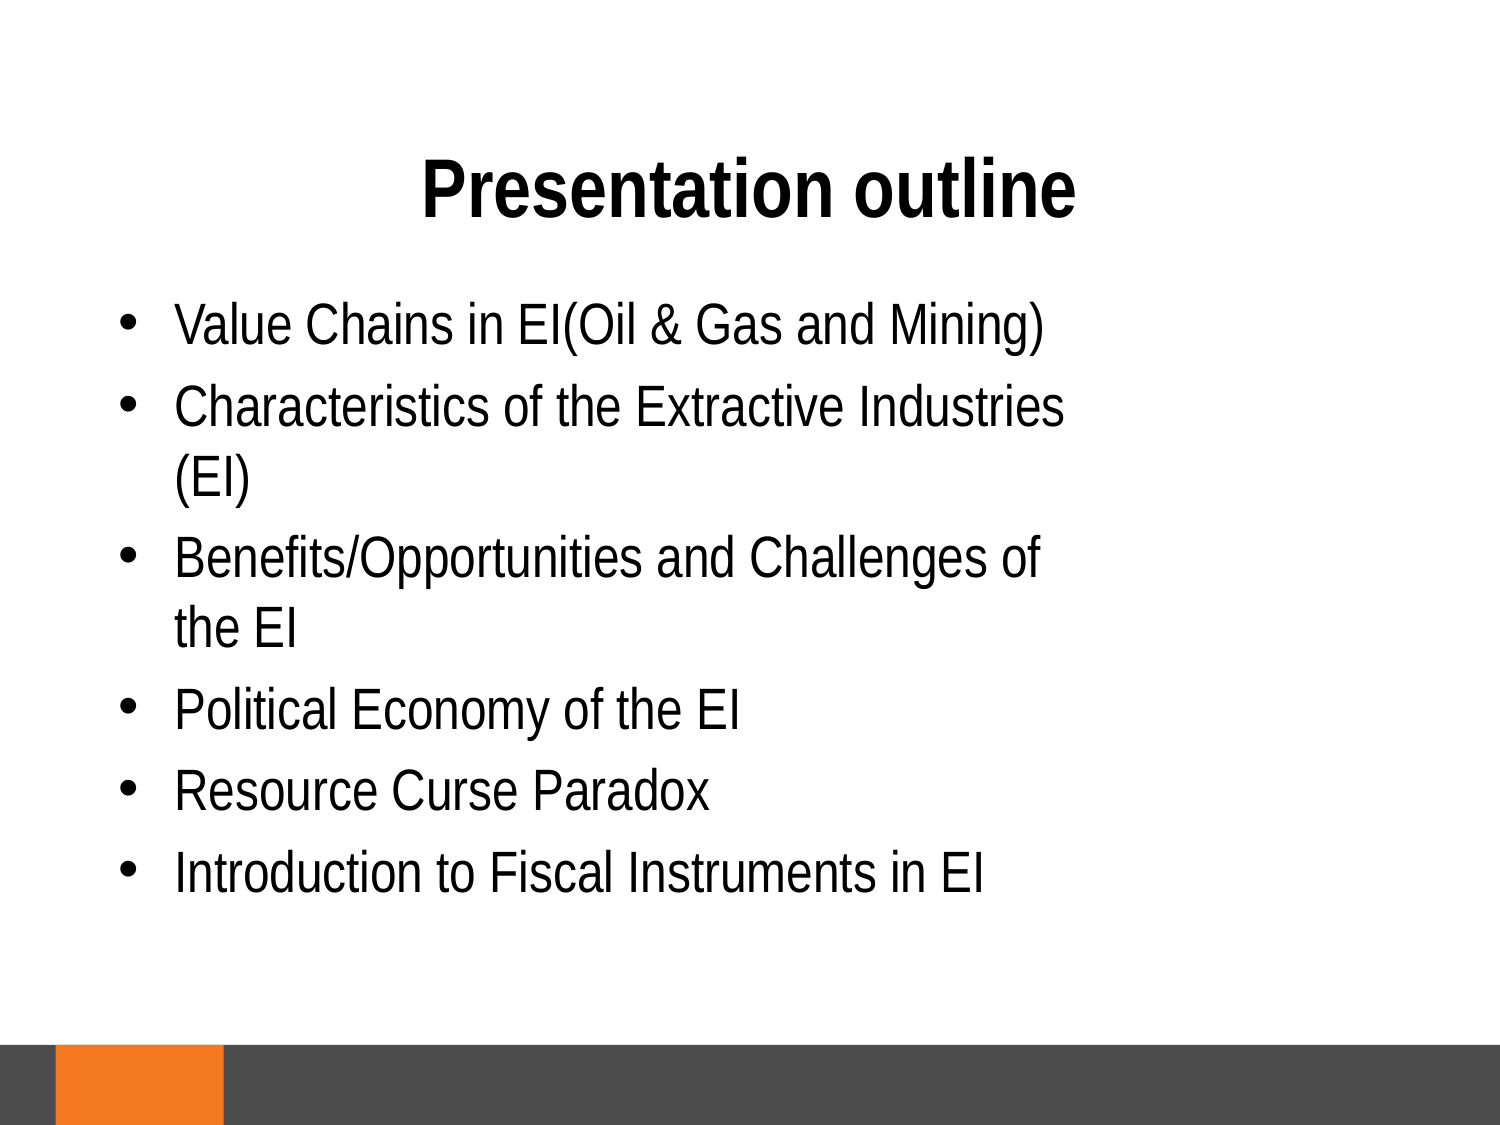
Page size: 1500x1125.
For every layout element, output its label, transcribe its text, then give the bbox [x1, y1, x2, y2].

list Value Chains in EI(Oil & Gas and Mining) Characteristics of the Extractive Industries (EI) Benefits/Opportunities and Challenges of the EI Political Economy of the EI Resource Curse Paradox Introduction to Fiscal Instruments in EI [103, 278, 1120, 939]
title Presentation outline [103, 113, 1397, 256]
